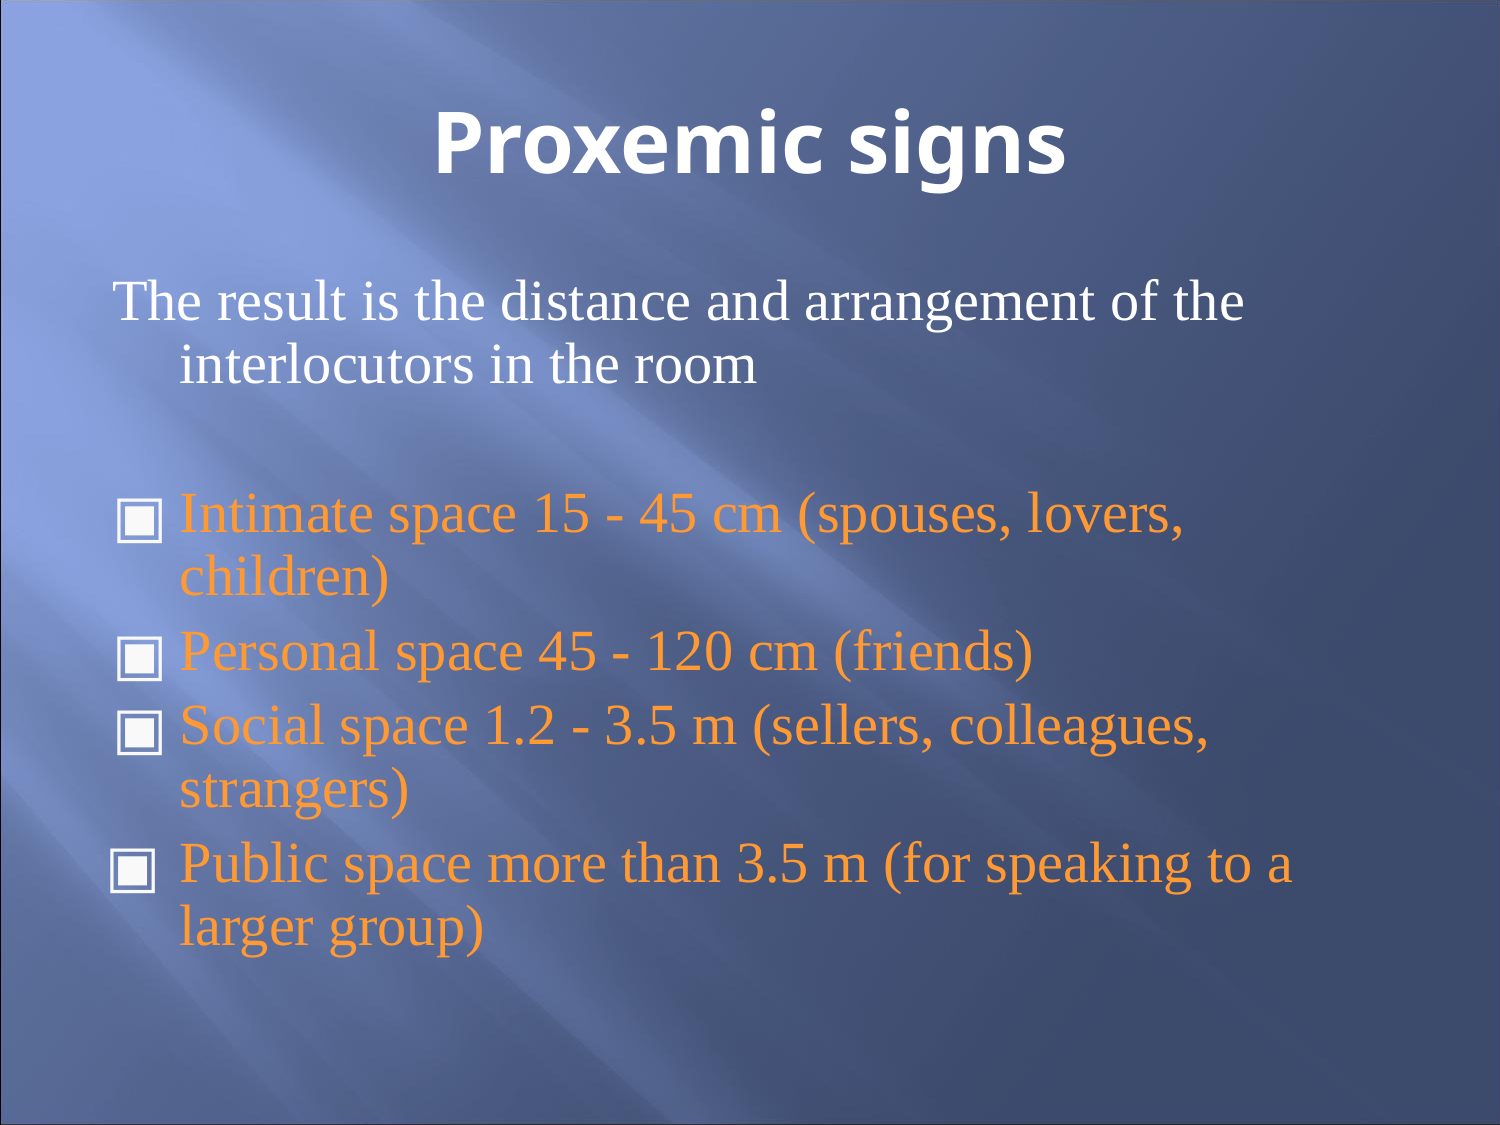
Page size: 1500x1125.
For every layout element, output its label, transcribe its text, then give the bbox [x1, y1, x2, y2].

list The result is the distance and arrangement of the interlocutors in the room Intimate space 15 - 45 cm (spouses, lovers, children) Personal space 45 - 120 cm (friends) Social space 1.2 - 3.5 m (sellers, colleagues, strangers) Public space more than 3.5 m (for speaking to a larger group) [75, 262, 1425, 1035]
picture [0, 0, 1500, 1125]
title Proxemic signs [75, 45, 1425, 233]
